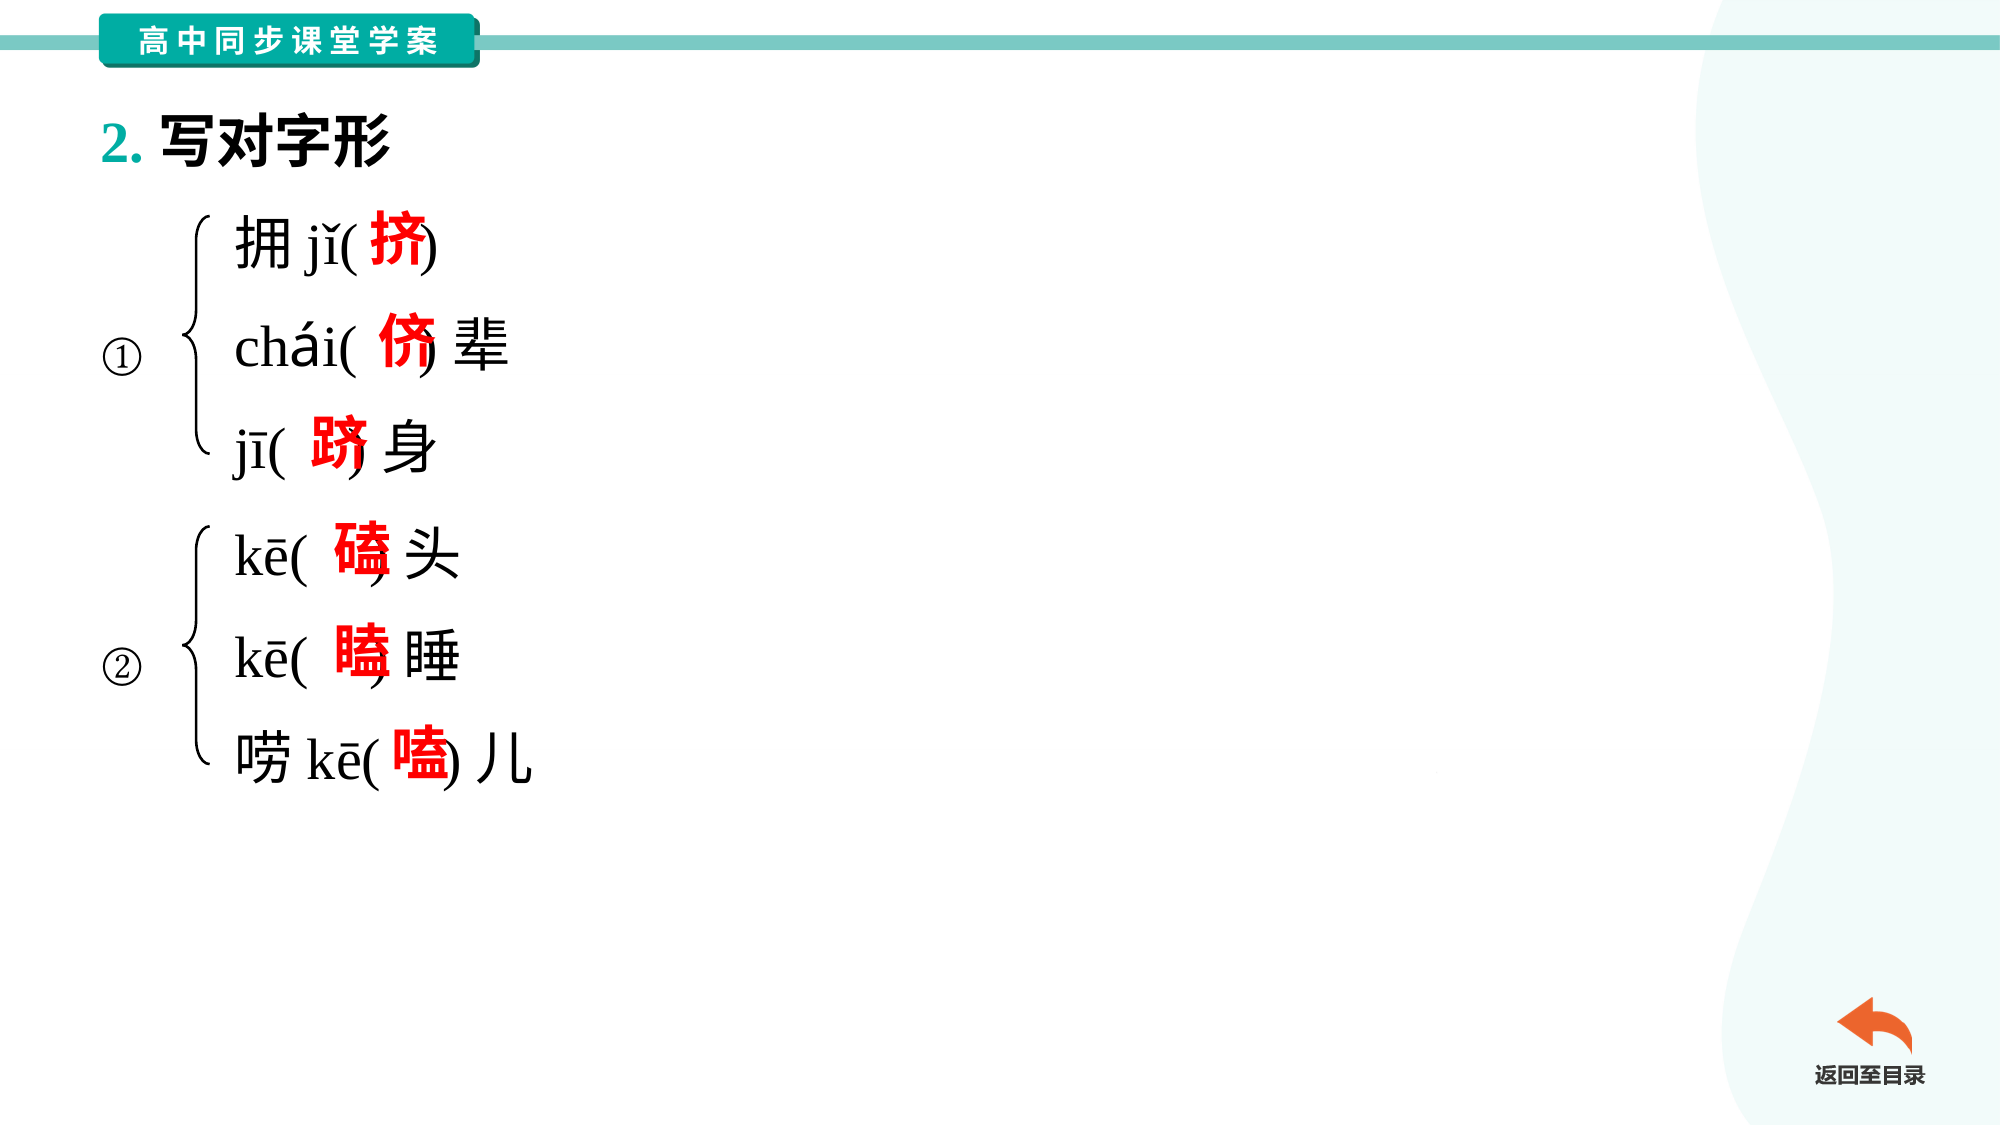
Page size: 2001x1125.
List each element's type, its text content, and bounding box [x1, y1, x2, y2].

text_box 拥jǐ( ) chái( )辈 jī( )身 [234, 174, 578, 481]
text_box 跻 [289, 380, 391, 477]
text_box ① [100, 284, 187, 387]
text_box [182, 215, 210, 455]
picture [0, 0, 2000, 1125]
text_box 侪 [357, 278, 459, 375]
text_box 瞌 [312, 588, 414, 685]
text_box 2.写对字形 [100, 76, 1899, 175]
text_box 磕 [312, 486, 414, 583]
text_box 嗑 [370, 690, 472, 787]
text_box kē( )头 kē( )睡 唠kē( )儿 [234, 484, 591, 791]
text_box 挤 [347, 176, 449, 273]
text_box ② [100, 595, 187, 698]
text_box [182, 525, 210, 765]
